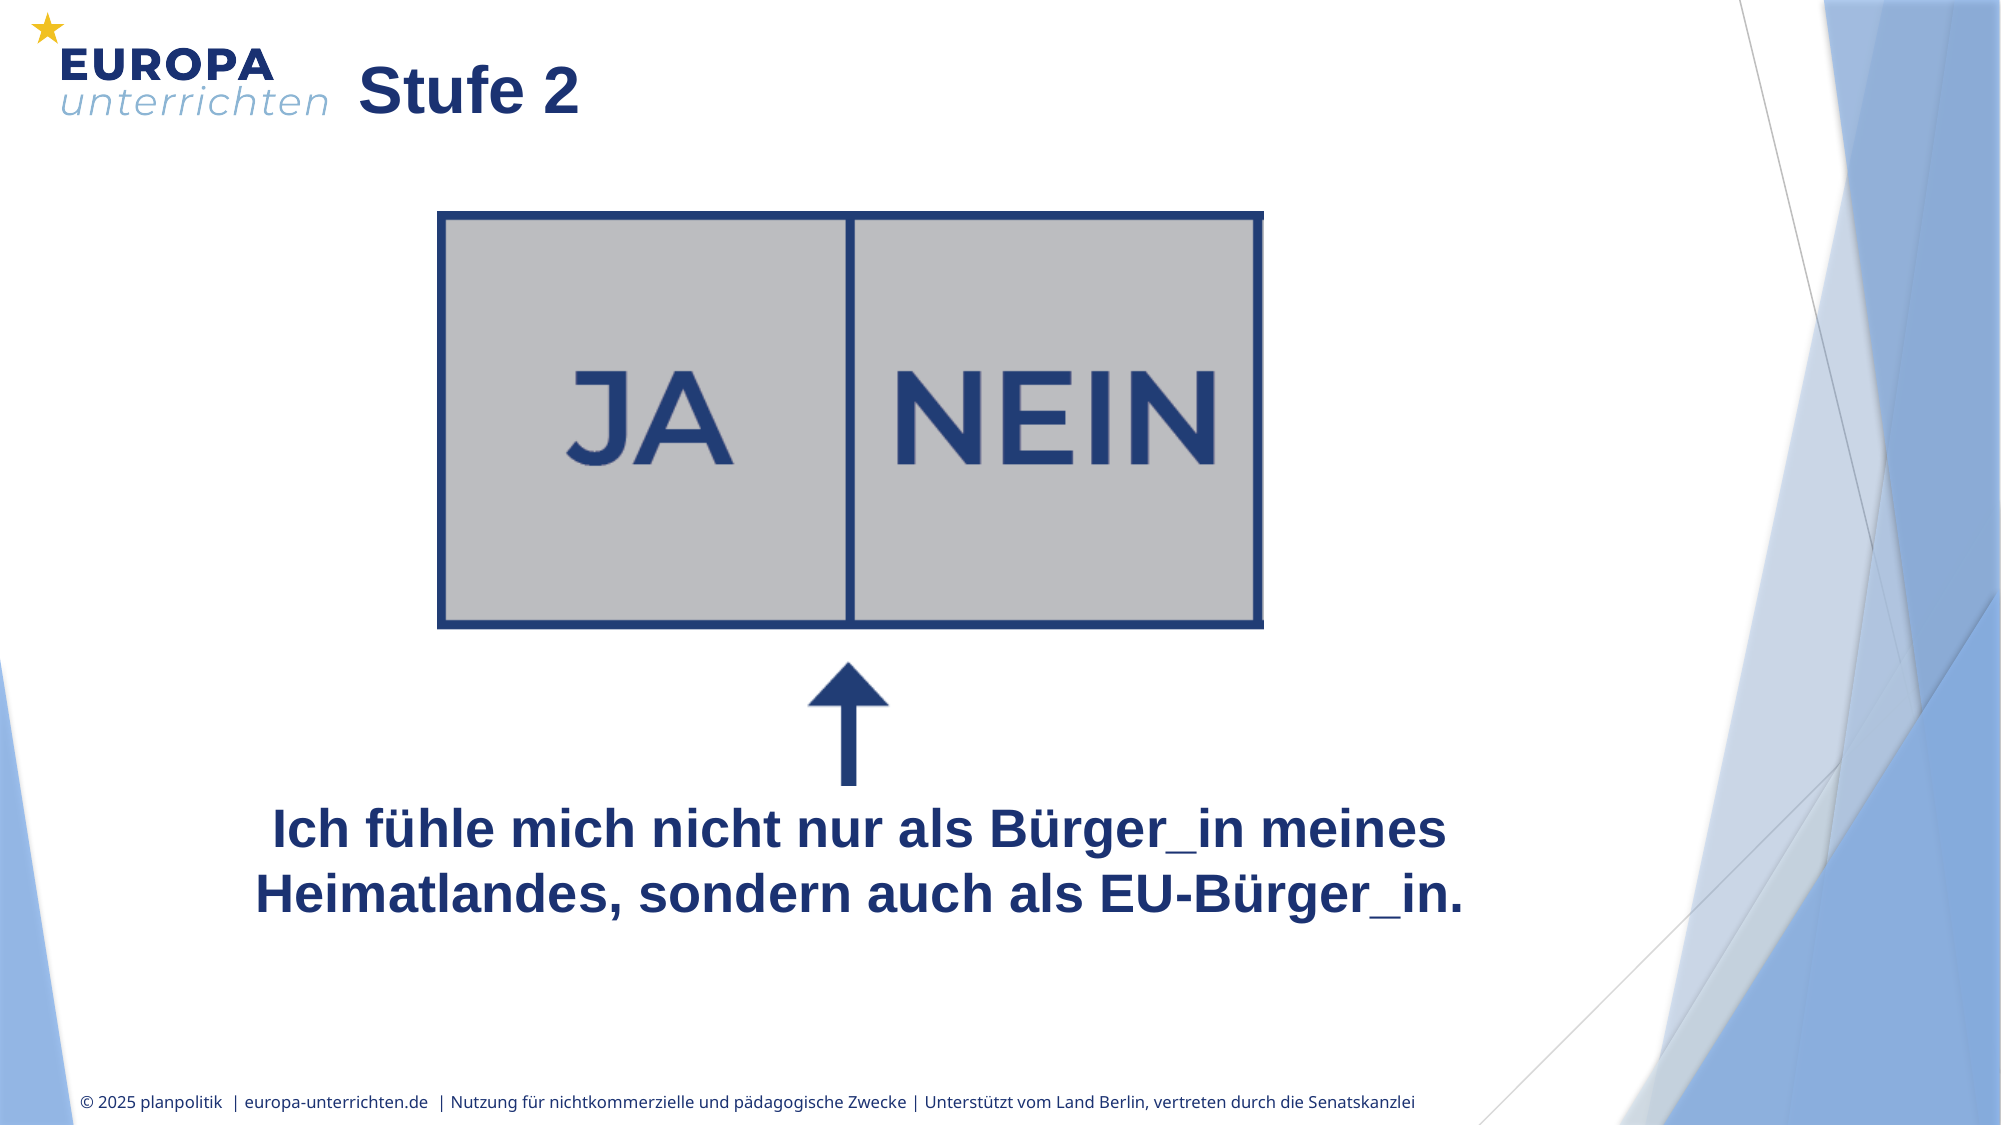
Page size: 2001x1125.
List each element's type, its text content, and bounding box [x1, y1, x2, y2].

picture [0, 0, 358, 157]
list Stufe 2 [343, 38, 1711, 147]
text_box Ich fühle mich nicht nur als Bürger_in meines Heimatlandes, sondern auch als EU-Bürger_in. [196, 785, 1525, 931]
picture [436, 210, 1265, 787]
